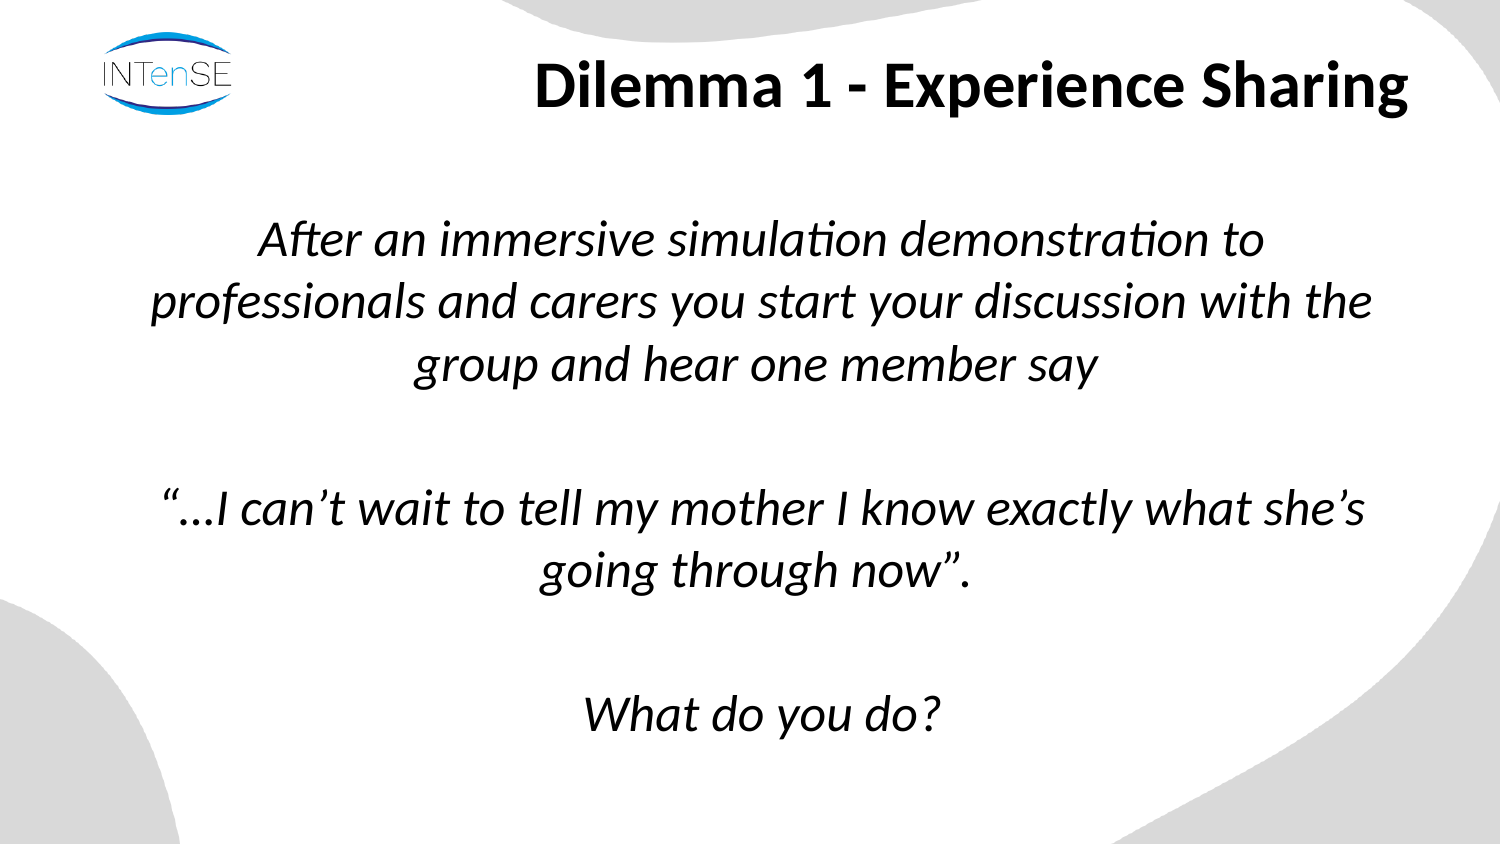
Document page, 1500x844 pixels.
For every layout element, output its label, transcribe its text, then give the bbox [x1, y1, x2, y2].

picture [0, 0, 1500, 844]
list After an immersive simulation demonstration to professionals and carers you start your discussion with the group and hear one member say “…I can’t wait to tell my mother I know exactly what she’s going through now”. What do you do? [100, 196, 1425, 754]
title Dilemma 1 - Experience Sharing [277, 33, 1425, 175]
